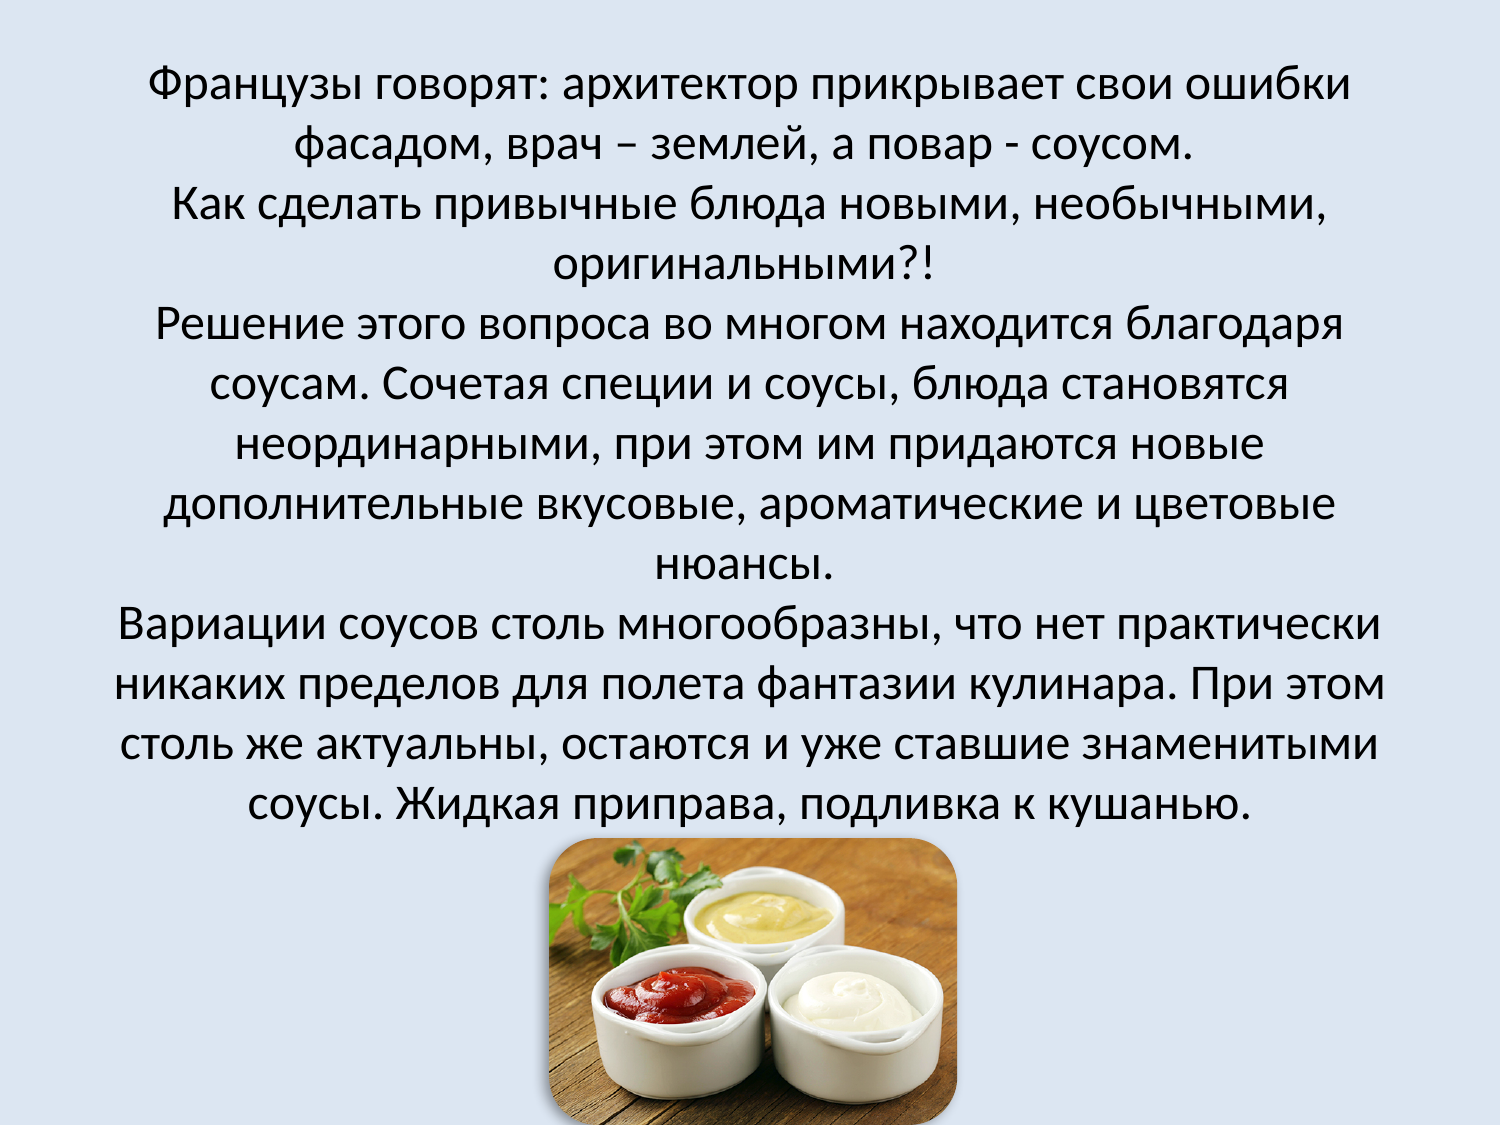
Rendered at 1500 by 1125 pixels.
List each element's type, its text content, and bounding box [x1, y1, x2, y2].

title Французы говорят: архитектор прикрывает свои ошибки фасадом, врач – землей, а повар - соусом. Как сделать привычные блюда новыми, необычными, оригинальными?! Решение этого вопроса во многом находится благодаря соусам. Сочетая специи и соусы, блюда становятся неординарными, при этом им придаются новые дополнительные вкусовые, ароматические и цветовые нюансы. Вариации соусов столь многообразны, что нет практически никаких пределов для полета фантазии кулинара. При этом столь же актуальны, остаются и уже ставшие знаменитыми соусы. Жидкая приправа, подливка к кушанью. [75, 45, 1425, 835]
picture [548, 837, 958, 1125]
